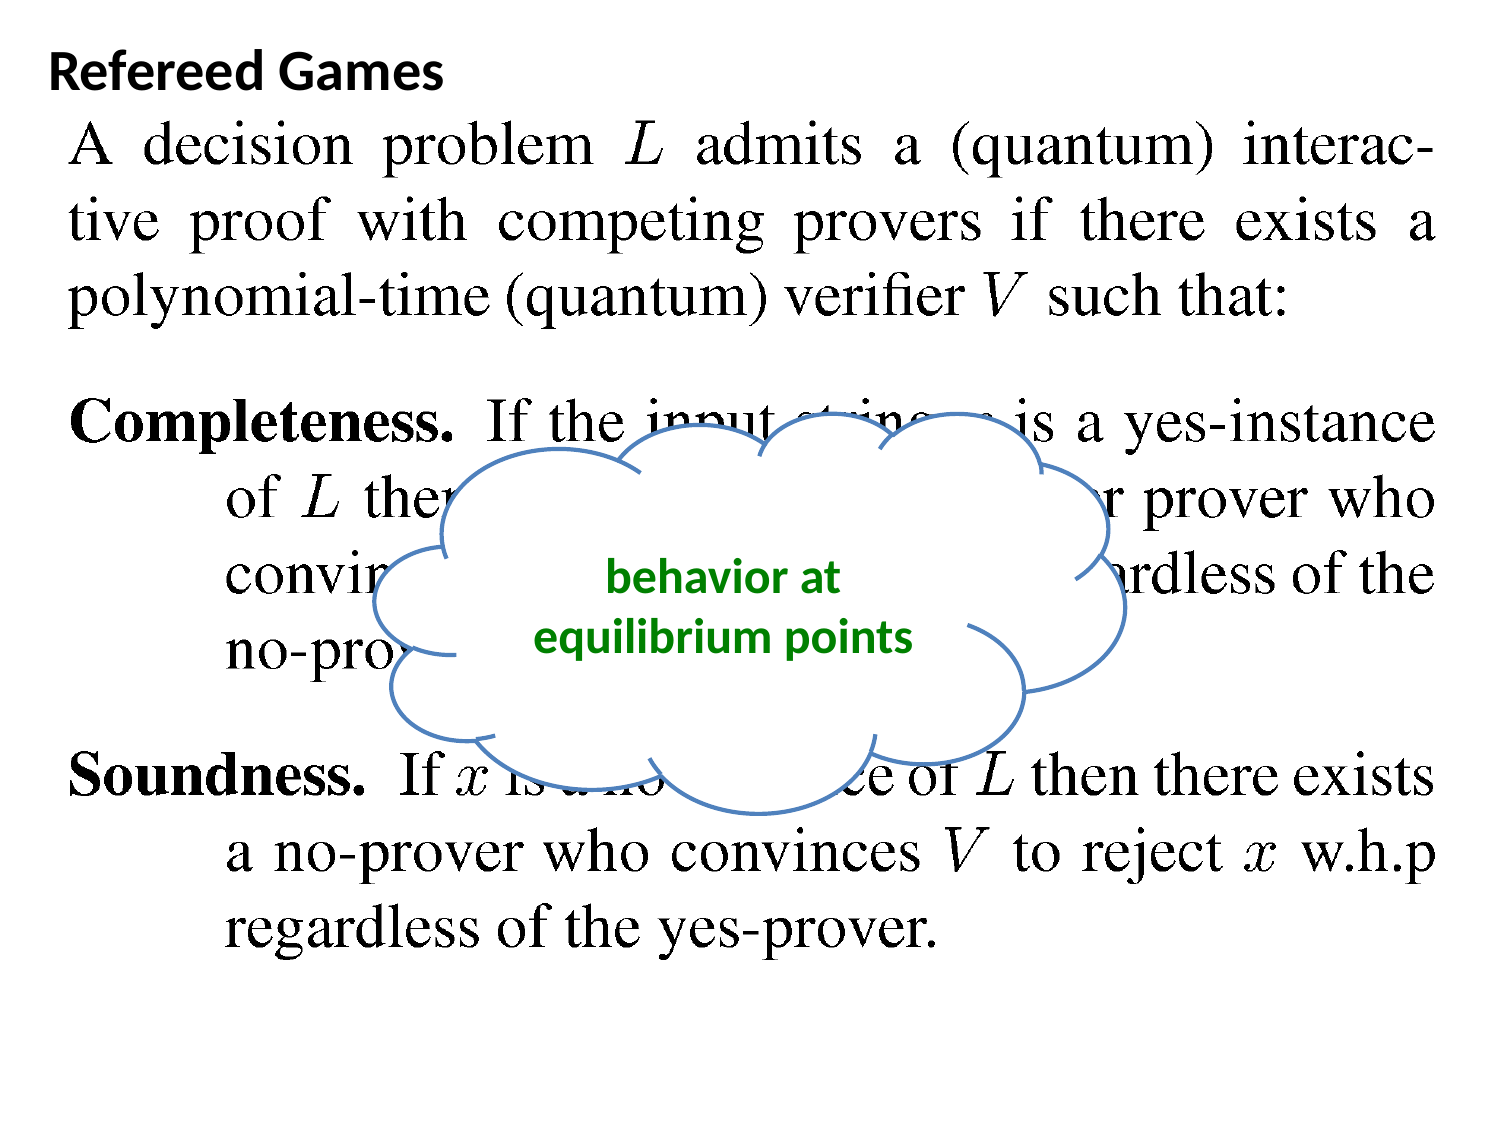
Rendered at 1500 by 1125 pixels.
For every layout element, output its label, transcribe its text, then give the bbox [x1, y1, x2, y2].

picture [62, 114, 1436, 963]
text_box Refereed Games [33, 24, 460, 110]
